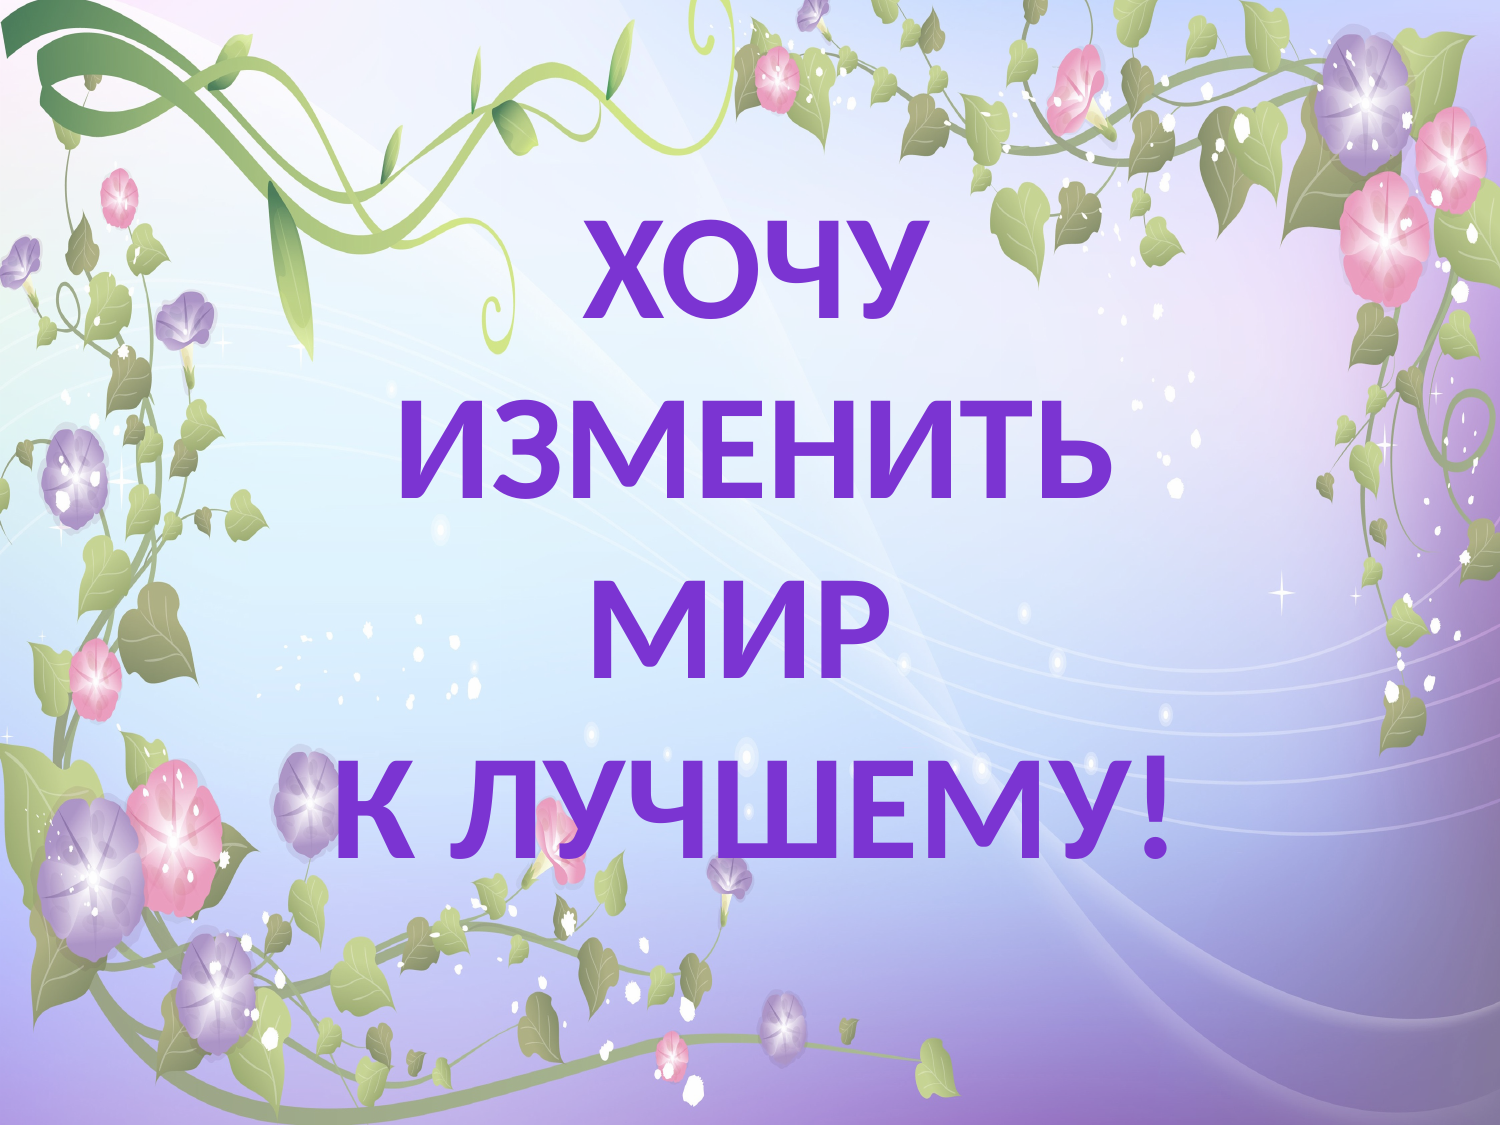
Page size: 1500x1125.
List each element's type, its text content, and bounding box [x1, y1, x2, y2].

text_box ХОЧУ изменить мир к лучшему! [218, 160, 1294, 896]
